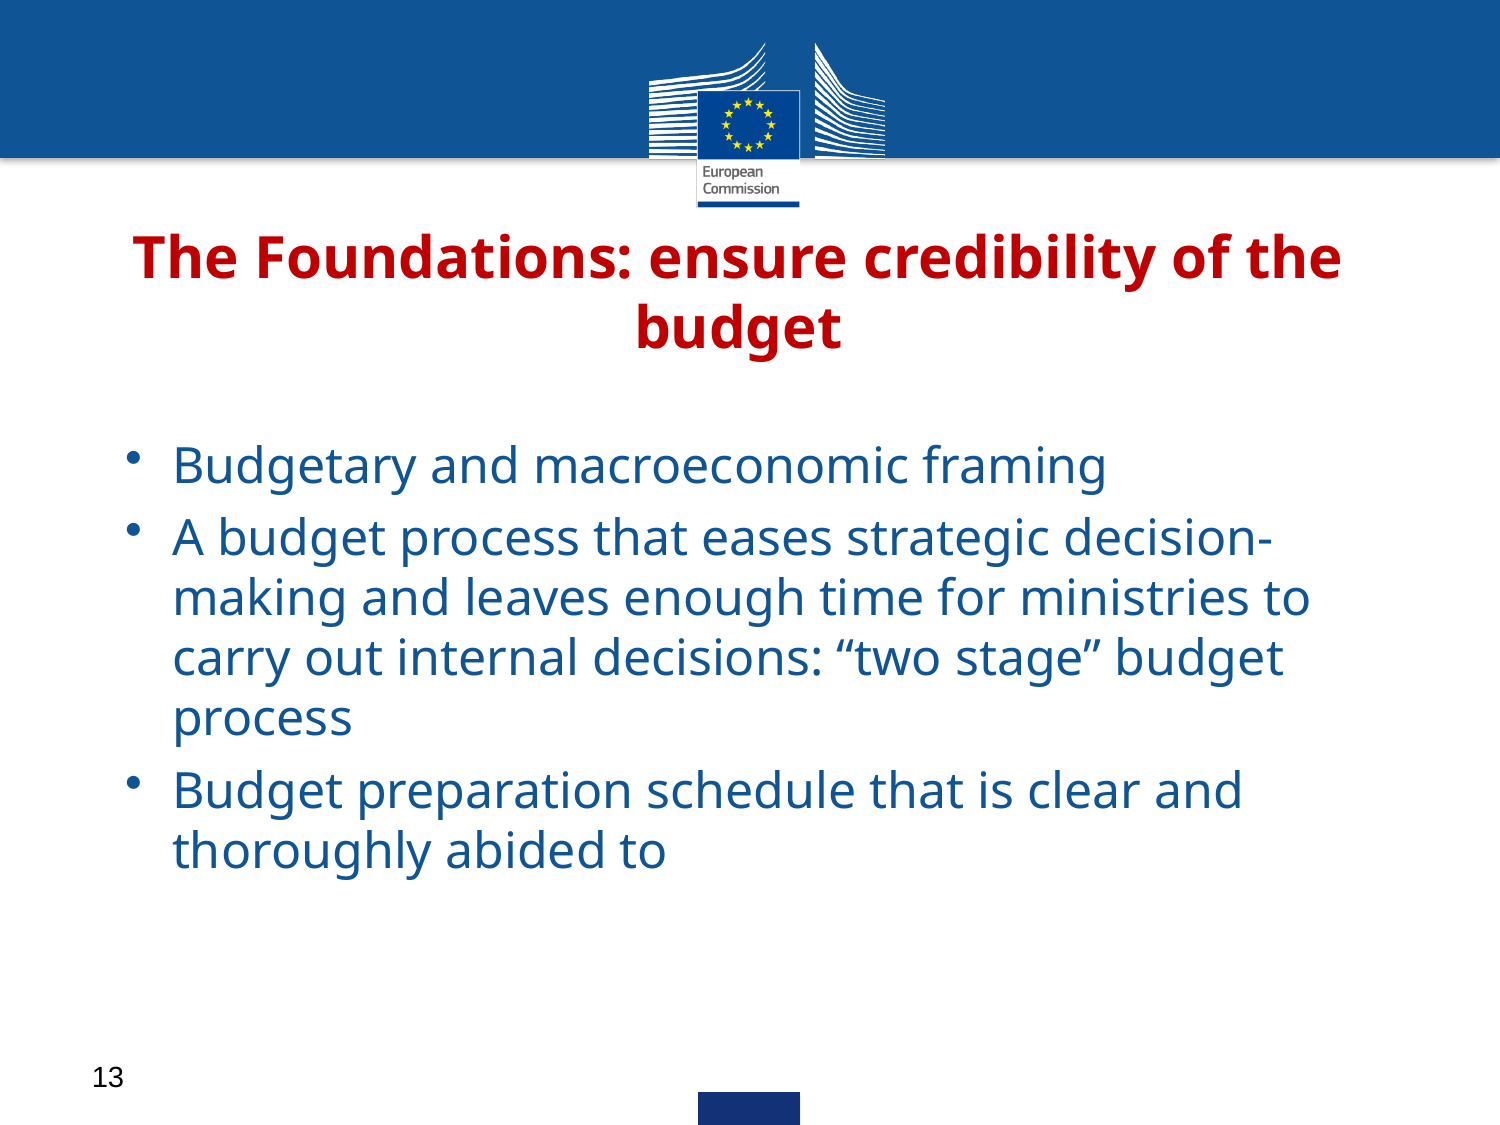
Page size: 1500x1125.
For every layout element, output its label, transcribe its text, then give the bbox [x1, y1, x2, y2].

title The Foundations: ensure credibility of the budget [17, 196, 1459, 384]
picture [649, 42, 885, 196]
slide_number 13 [76, 1022, 553, 1102]
list Budgetary and macroeconomic framing A budget process that eases strategic decision-making and leaves enough time for ministries to carry out internal decisions: “two stage” budget process Budget preparation schedule that is clear and thoroughly abided to [35, 363, 1386, 936]
